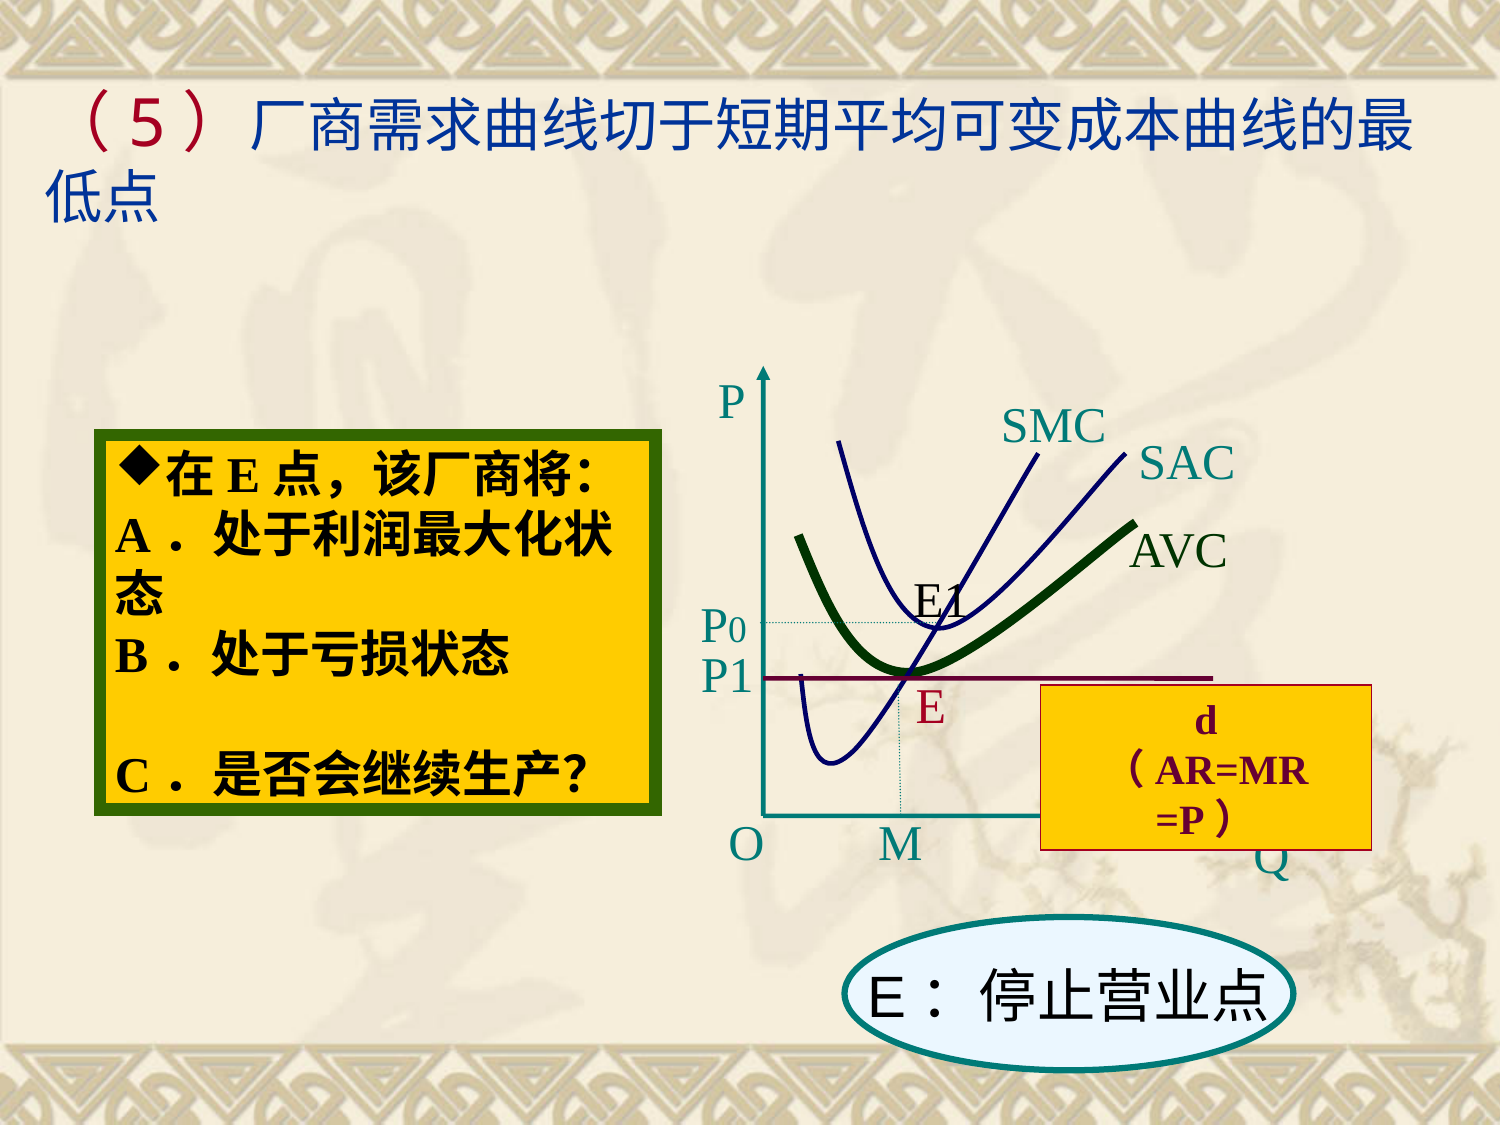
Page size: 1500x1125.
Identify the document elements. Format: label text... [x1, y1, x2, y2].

text_box SAC [1123, 422, 1251, 498]
text_box O [713, 803, 780, 879]
text_box P [703, 361, 761, 437]
text_box SMC [985, 385, 1122, 460]
text_box E1 [898, 560, 984, 635]
text_box E：停止营业点 [844, 916, 1294, 1071]
text_box E [900, 665, 962, 741]
text_box P0 [685, 585, 769, 660]
text_box [977, 460, 1120, 606]
text_box [838, 440, 1029, 590]
text_box [761, 365, 770, 585]
text_box Q [1238, 850, 1305, 891]
text_box [798, 532, 890, 632]
text_box 在E点，该厂商将： A．处于利润最大化状态 B．处于亏损状态 C．是否会继续生产？ [100, 434, 656, 810]
text_box AVC [1114, 510, 1243, 585]
picture [0, 0, 1500, 1125]
title （5）厂商需求曲线切于短期平均可变成本曲线的最低点 [29, 78, 1471, 232]
text_box [915, 523, 1114, 665]
text_box [800, 583, 933, 678]
text_box d （AR=MR =P） [1040, 685, 1372, 850]
text_box M [863, 803, 938, 879]
text_box [801, 679, 900, 764]
text_box P1 [685, 660, 769, 710]
text_box [923, 460, 1035, 560]
